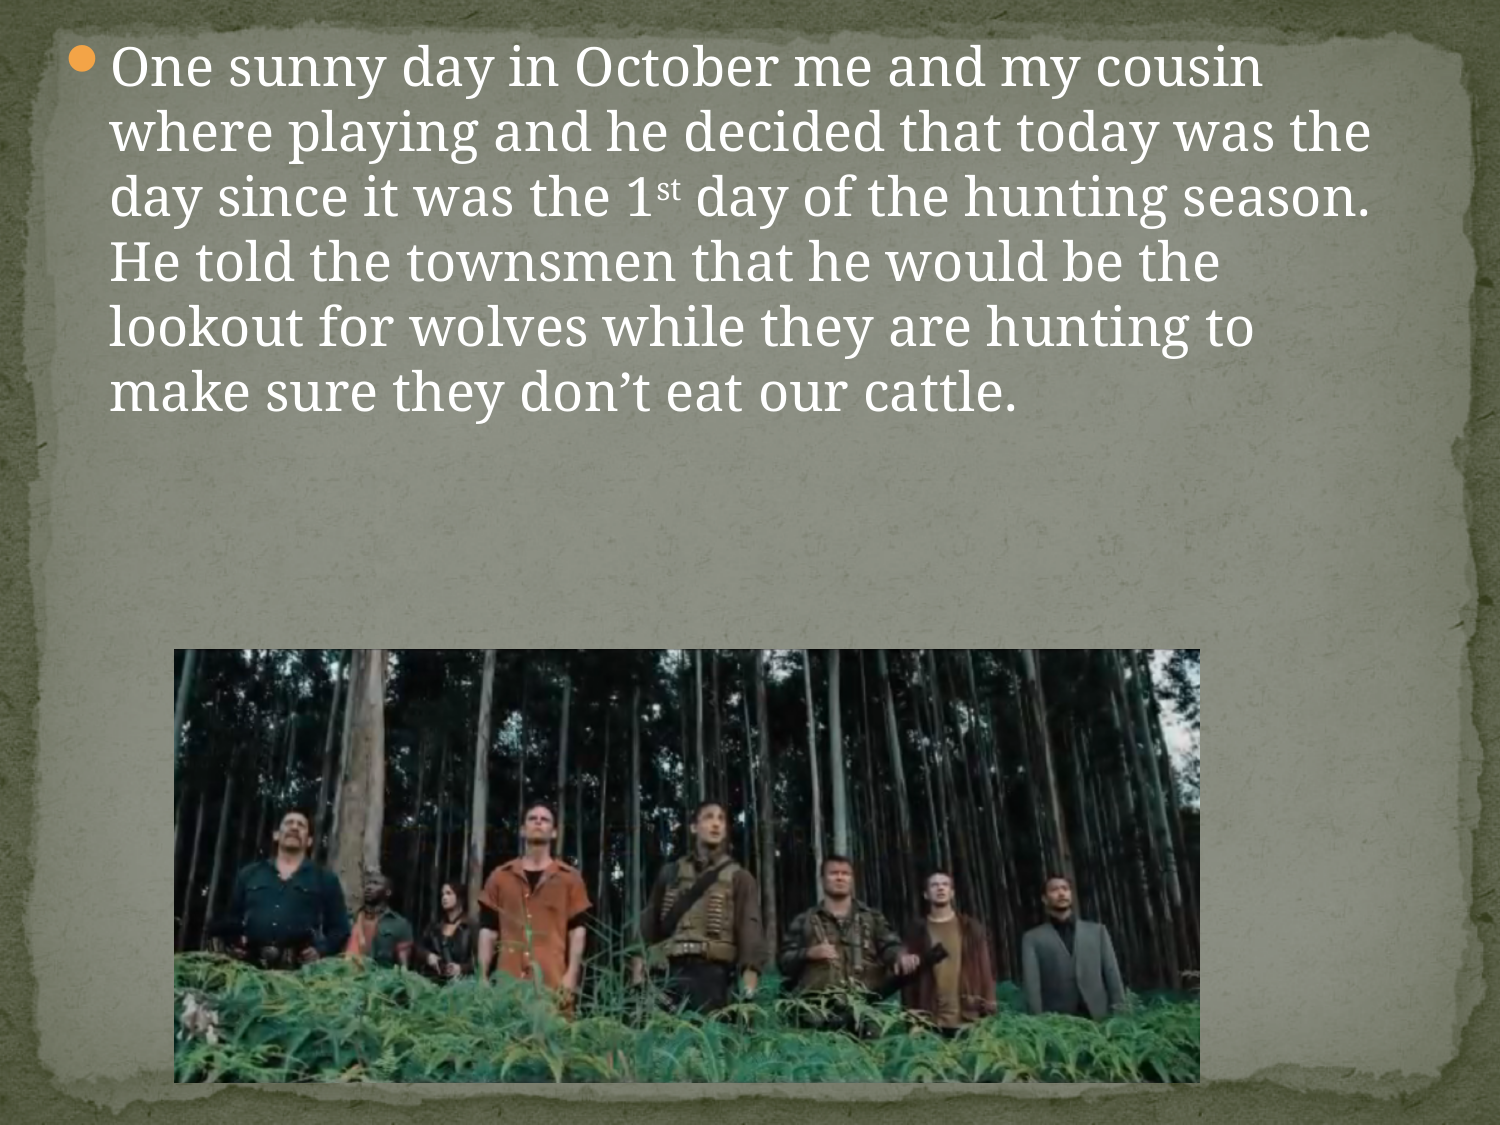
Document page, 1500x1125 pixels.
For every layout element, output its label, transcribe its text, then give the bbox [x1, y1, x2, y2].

picture [174, 649, 1200, 1083]
list One sunny day in October me and my cousin where playing and he decided that today was the day since it was the 1st day of the hunting season. He told the townsmen that he would be the lookout for wolves while they are hunting to make sure they don’t eat our cattle. [50, 24, 1400, 625]
